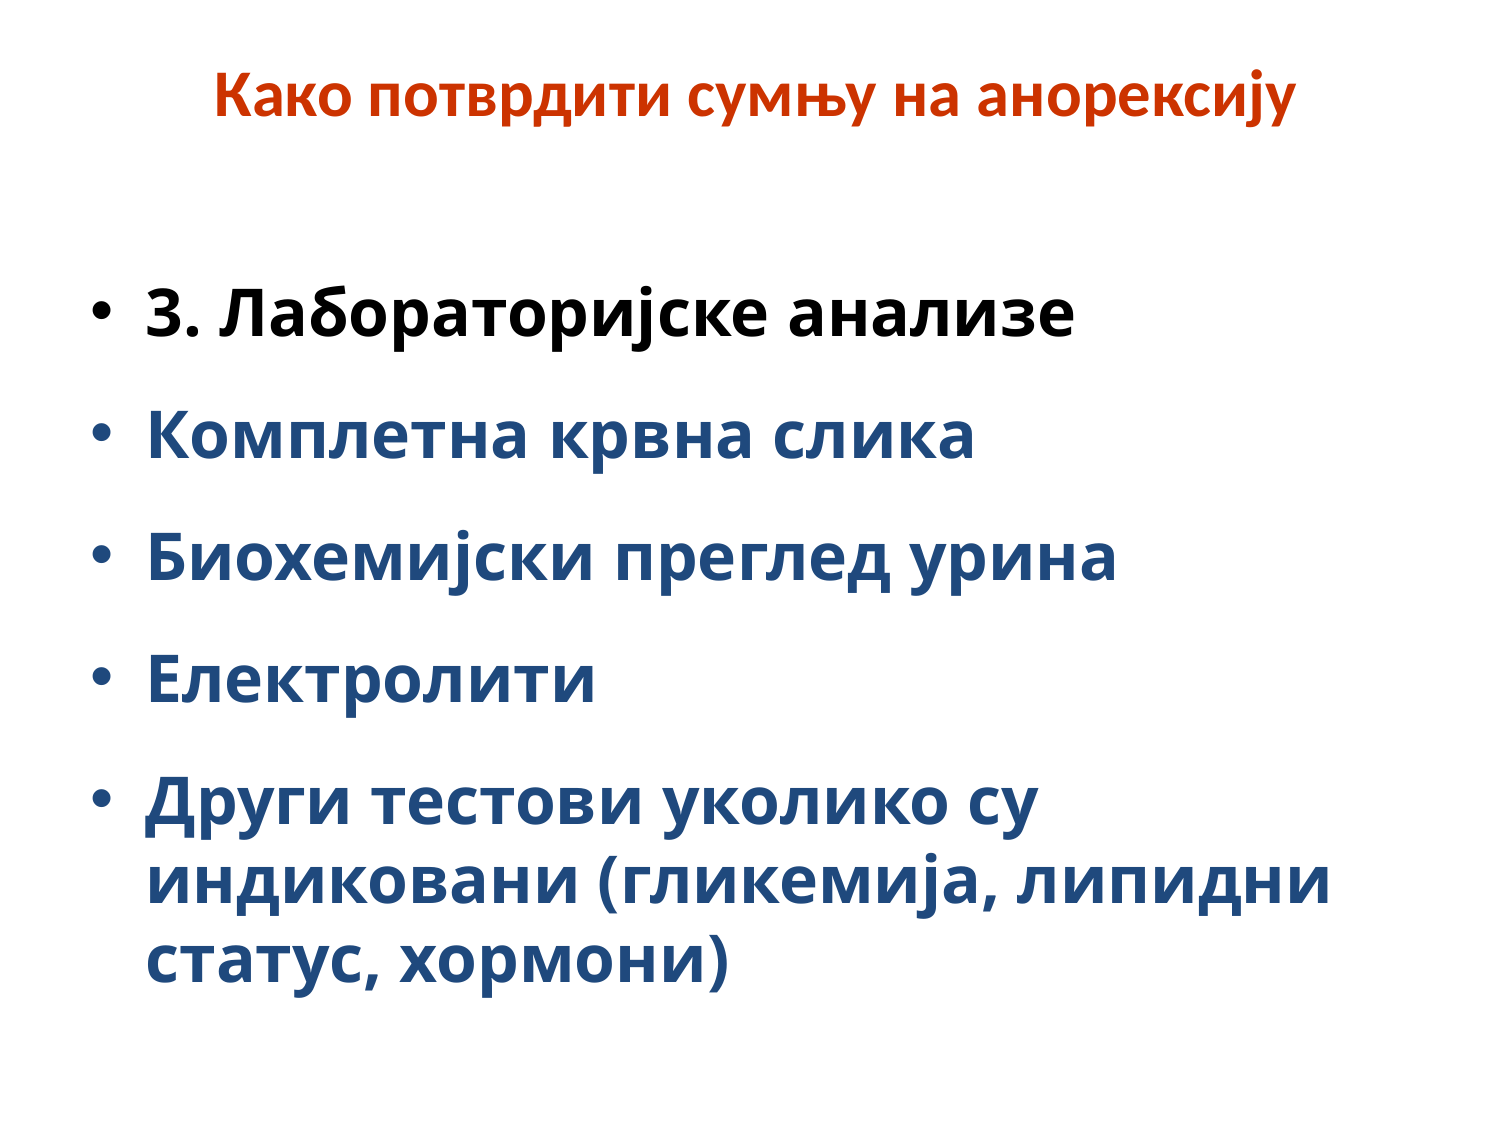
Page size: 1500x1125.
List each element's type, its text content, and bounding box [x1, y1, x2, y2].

list 3. Лабораторијске анализе Комплетна крвна слика Биохемијски преглед урина Електролити Други тестови уколико су индиковани (гликемија, липидни статус, хормони) [75, 262, 1425, 1005]
text_box Како потврдити сумњу на анорексију [112, 42, 1400, 138]
title [75, 45, 1425, 233]
